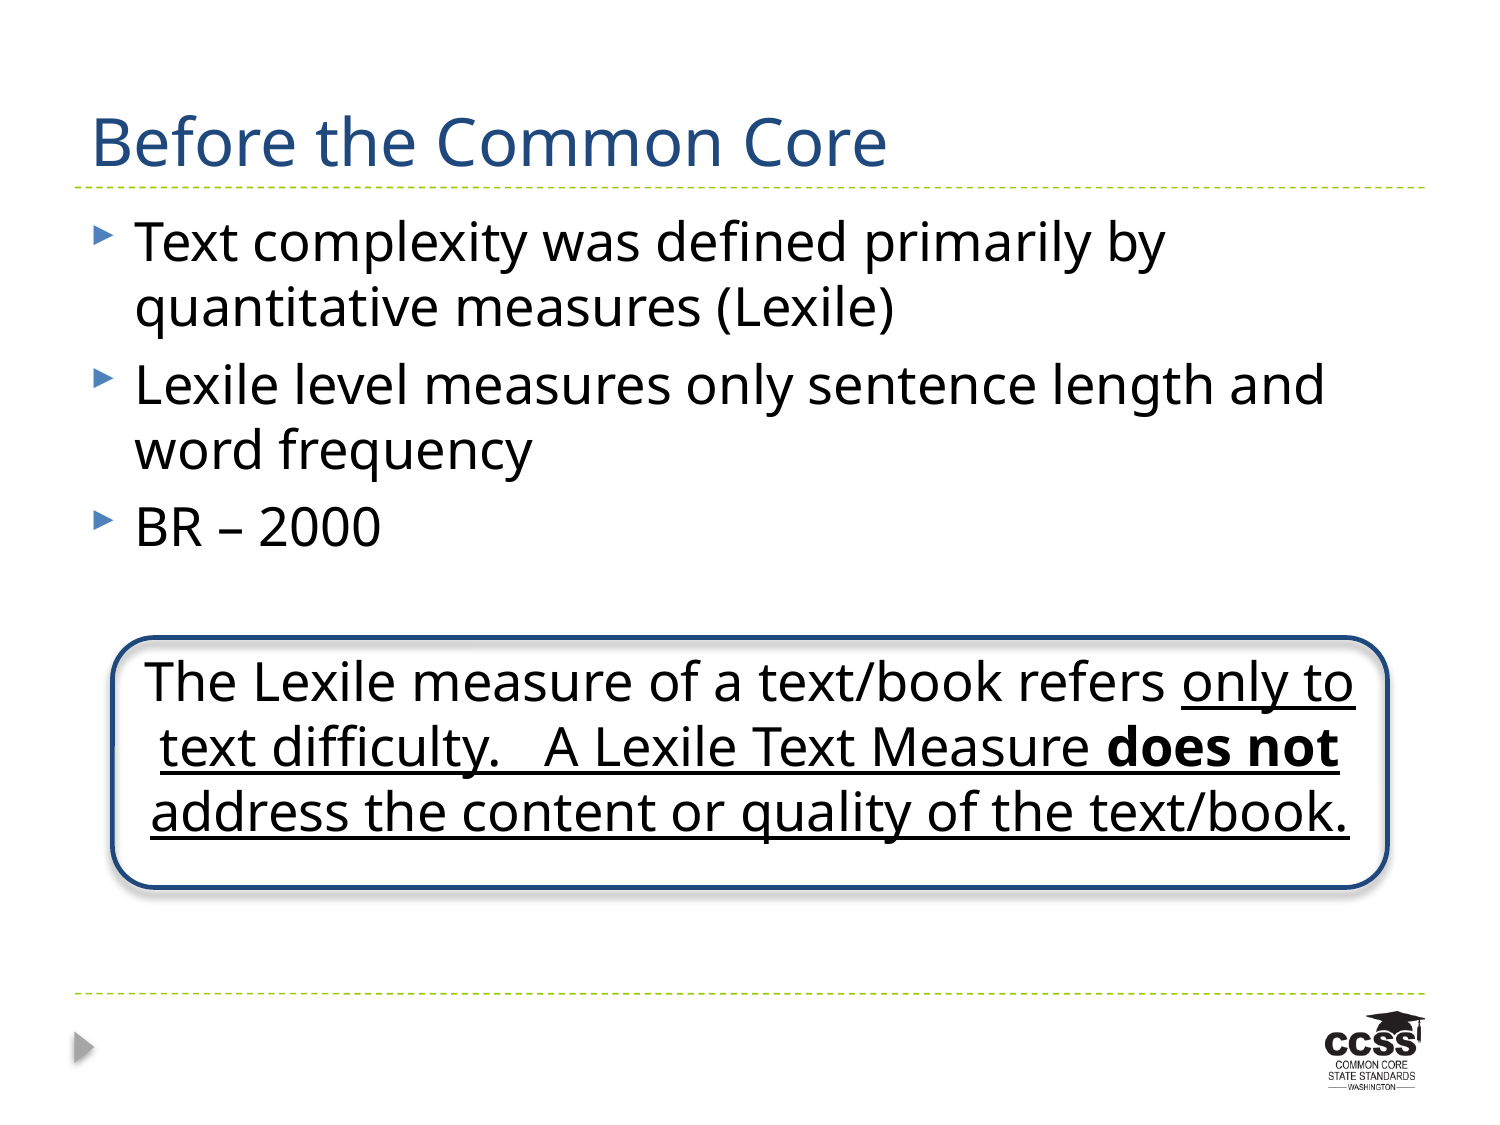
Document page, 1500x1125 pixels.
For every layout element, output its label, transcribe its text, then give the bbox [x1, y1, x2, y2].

picture [1325, 1011, 1425, 1090]
list Text complexity was defined primarily by quantitative measures (Lexile) Lexile level measures only sentence length and word frequency BR – 2000 The Lexile measure of a text/book refers only to text difficulty. A Lexile Text Measure does not address the content or quality of the text/book. [75, 200, 1425, 1010]
title Before the Common Core [75, 24, 1425, 188]
text_box [111, 636, 1389, 889]
